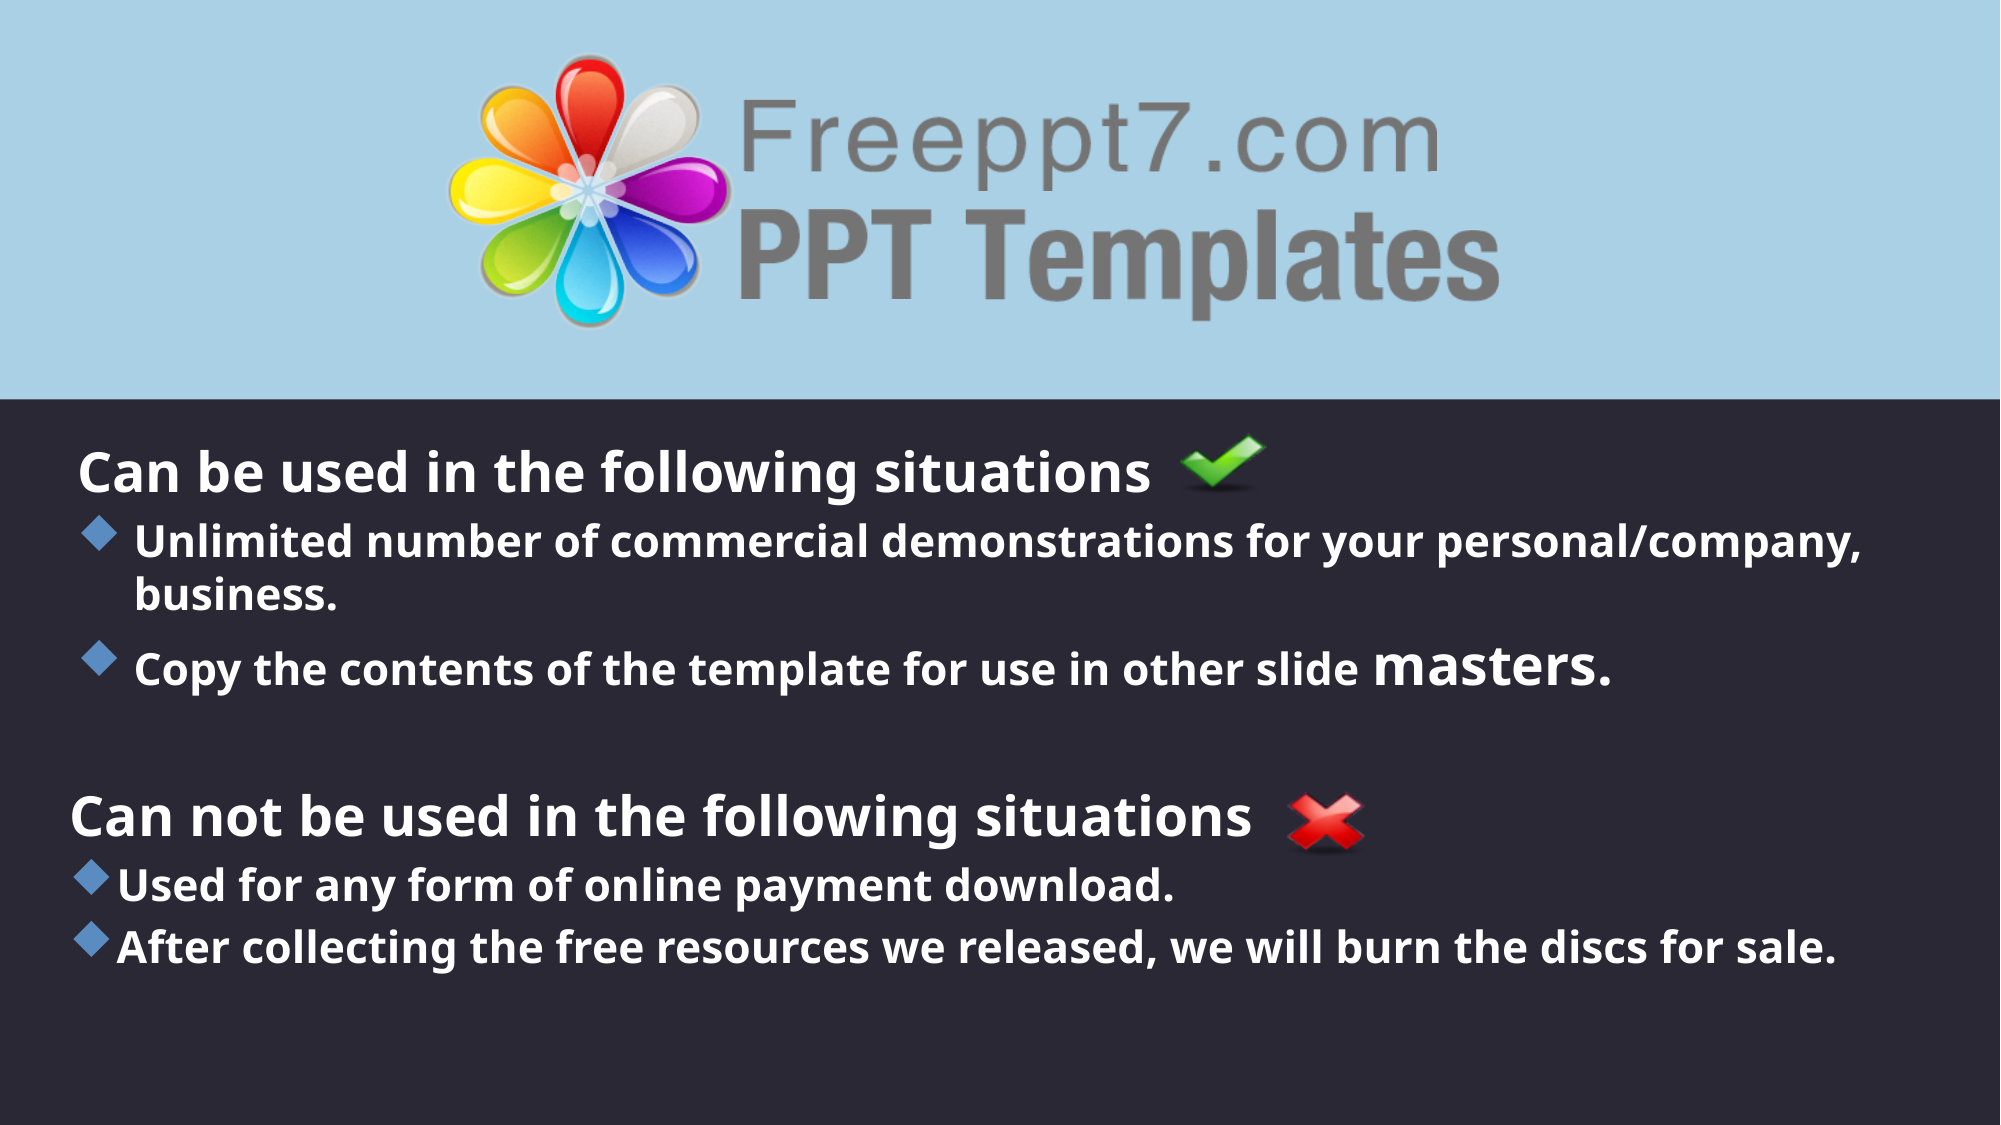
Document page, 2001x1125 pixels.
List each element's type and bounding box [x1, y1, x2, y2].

text_box [0, 399, 2000, 1125]
picture [437, 49, 1668, 334]
